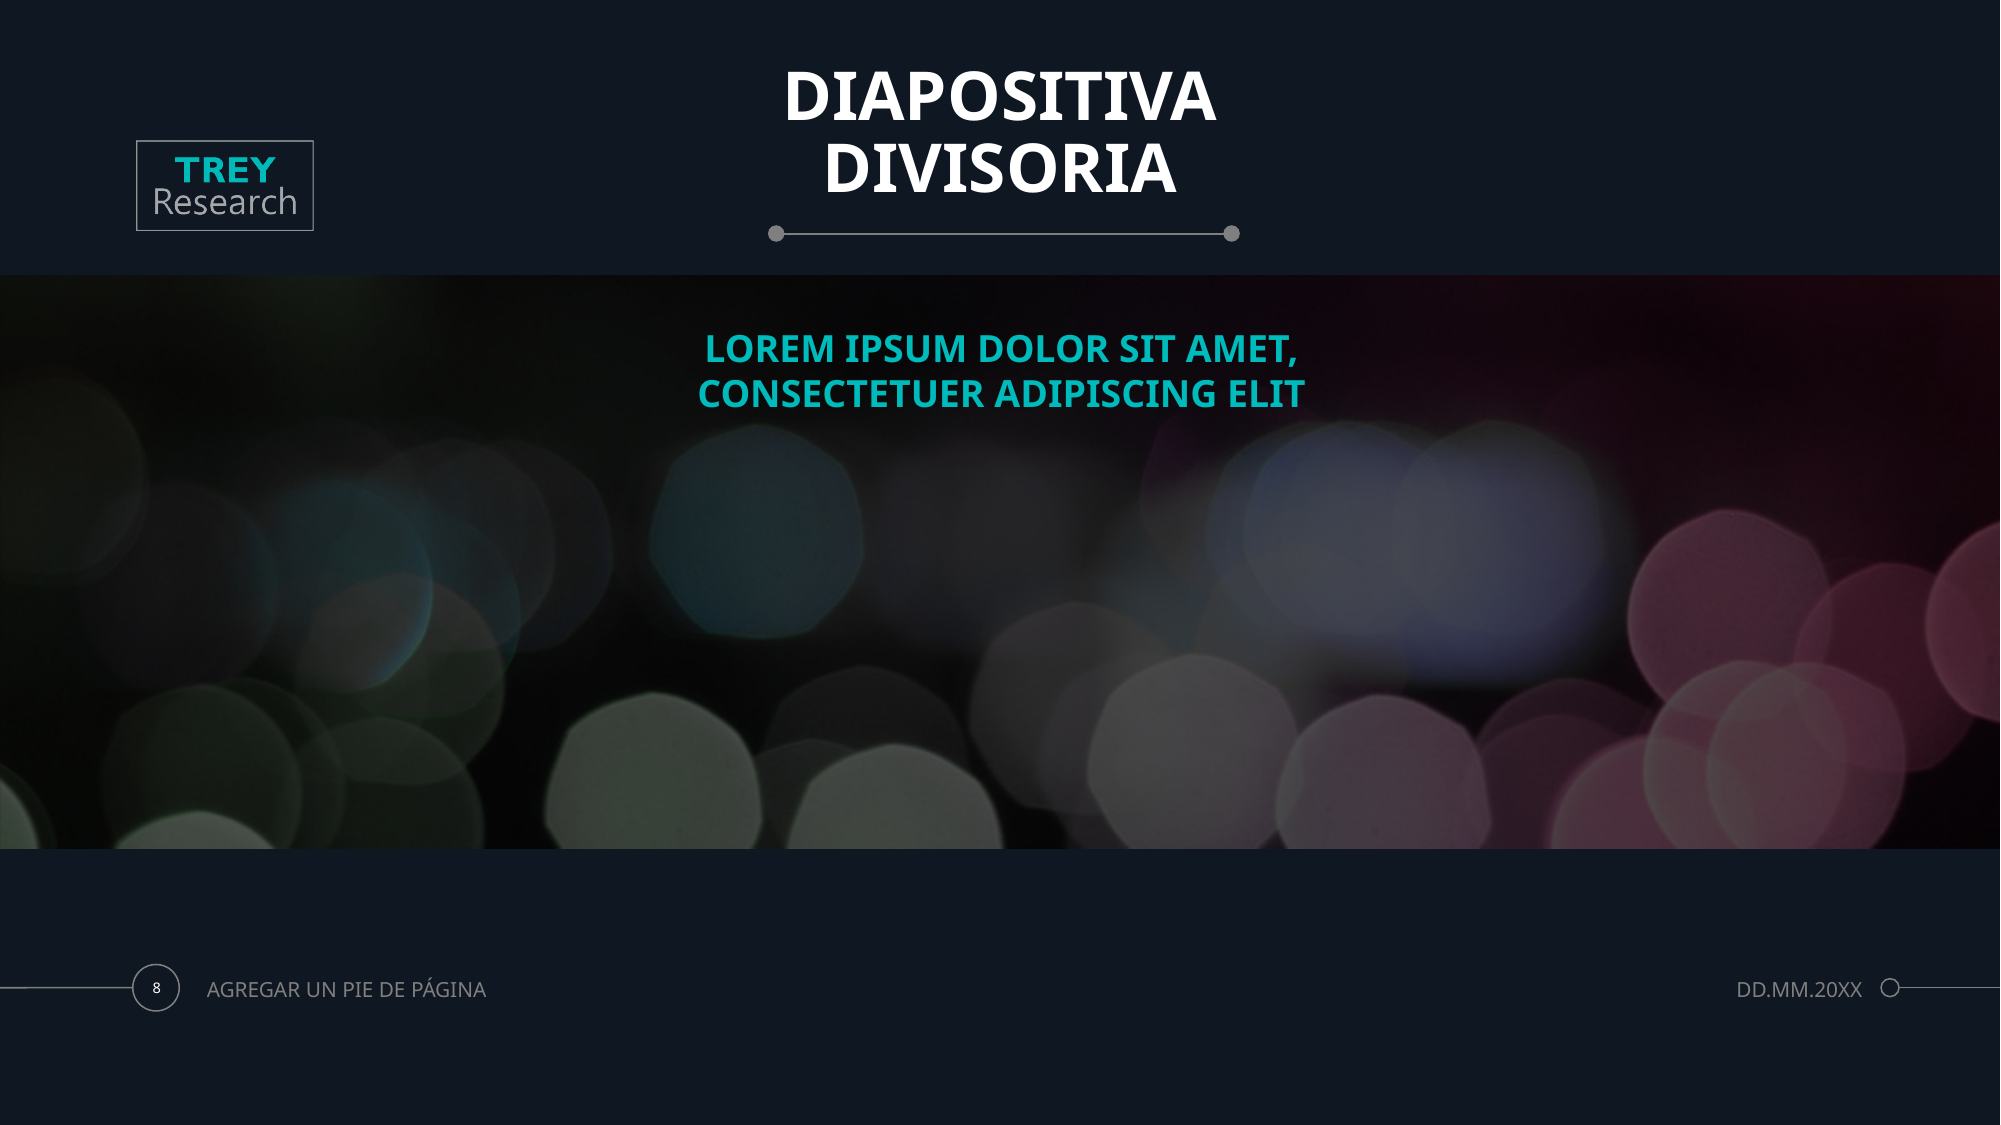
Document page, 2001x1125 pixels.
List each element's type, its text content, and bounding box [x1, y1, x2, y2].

footer AGREGAR UN PIE DE PÁGINA [191, 964, 671, 1014]
picture [0, 275, 2000, 850]
slide_number ‹#› [127, 964, 186, 1014]
picture [136, 140, 314, 232]
title DIAPOSITIVA DIVISORIA [633, 60, 1367, 208]
slide_number DD.MM.20XX [1643, 964, 1863, 1014]
